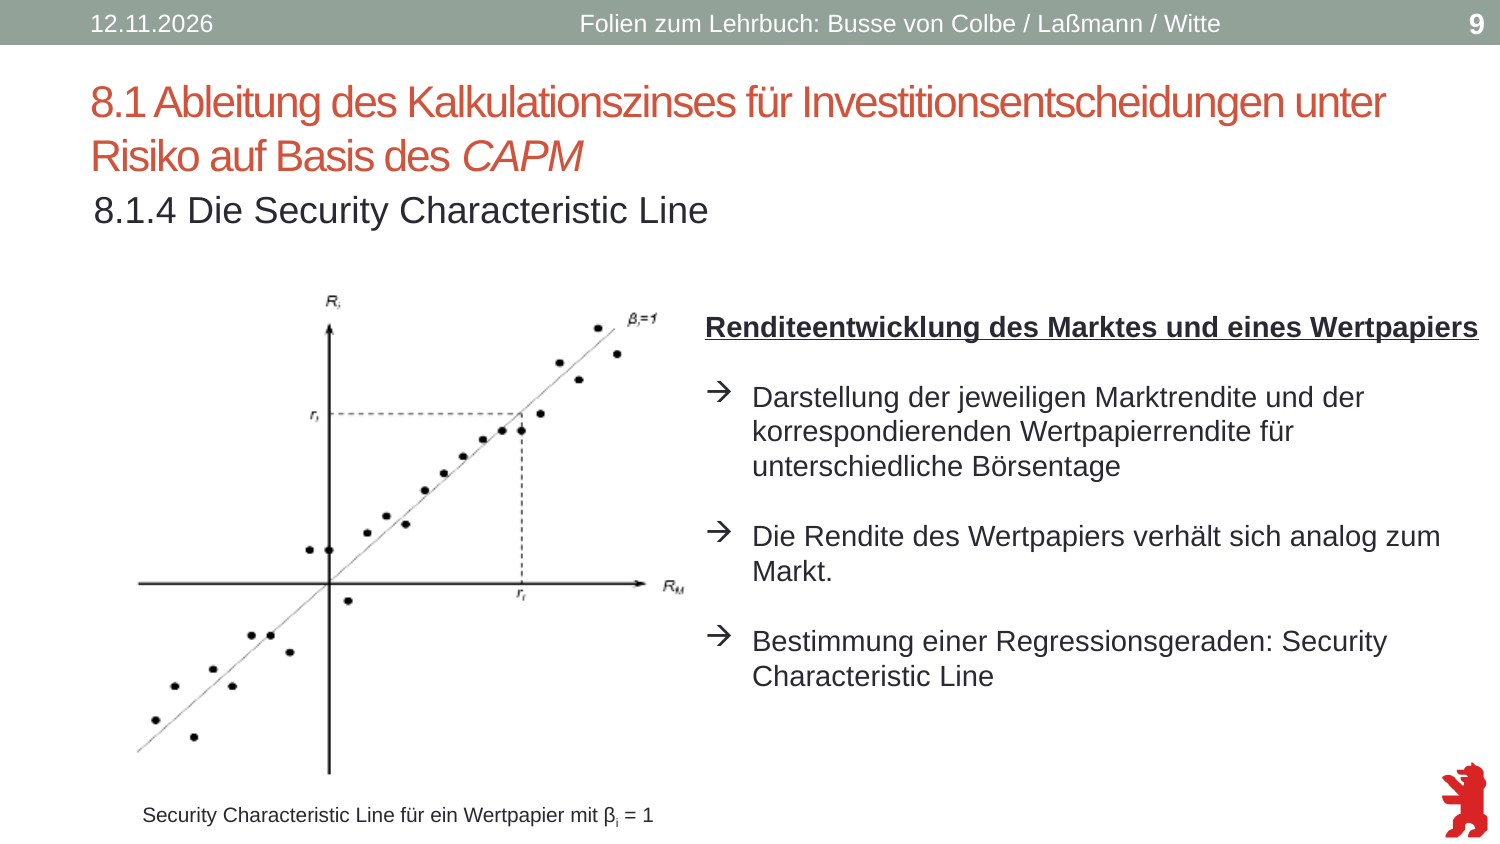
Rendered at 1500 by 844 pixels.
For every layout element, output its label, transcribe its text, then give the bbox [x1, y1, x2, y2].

slide_number 9 [1325, 2, 1500, 43]
picture [1434, 760, 1500, 844]
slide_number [75, 2, 550, 43]
text_box Renditeentwicklung des Marktes und eines Wertpapiers Darstellung der jeweiligen Marktrendite und der korrespondierenden Wertpapierrendite für unterschiedliche Börsentage Die Rendite des Wertpapiers verhält sich analog zum Markt. Bestimmung einer Regressionsgeraden: Security Characteristic Line [737, 300, 1500, 700]
text_box Security Characteristic Line für ein Wertpapier mit βi = 1 [127, 816, 669, 837]
footer Folien zum Lehrbuch: Busse von Colbe / Laßmann / Witte [562, 2, 1238, 43]
picture [74, 252, 729, 809]
text_box 8.1.4 Die Security Characteristic Line [78, 178, 725, 239]
title 8.1 Ableitung des Kalkulationszinses für Investitionsentscheidungen unter Risiko auf Basis des CAPM [75, 65, 1425, 188]
